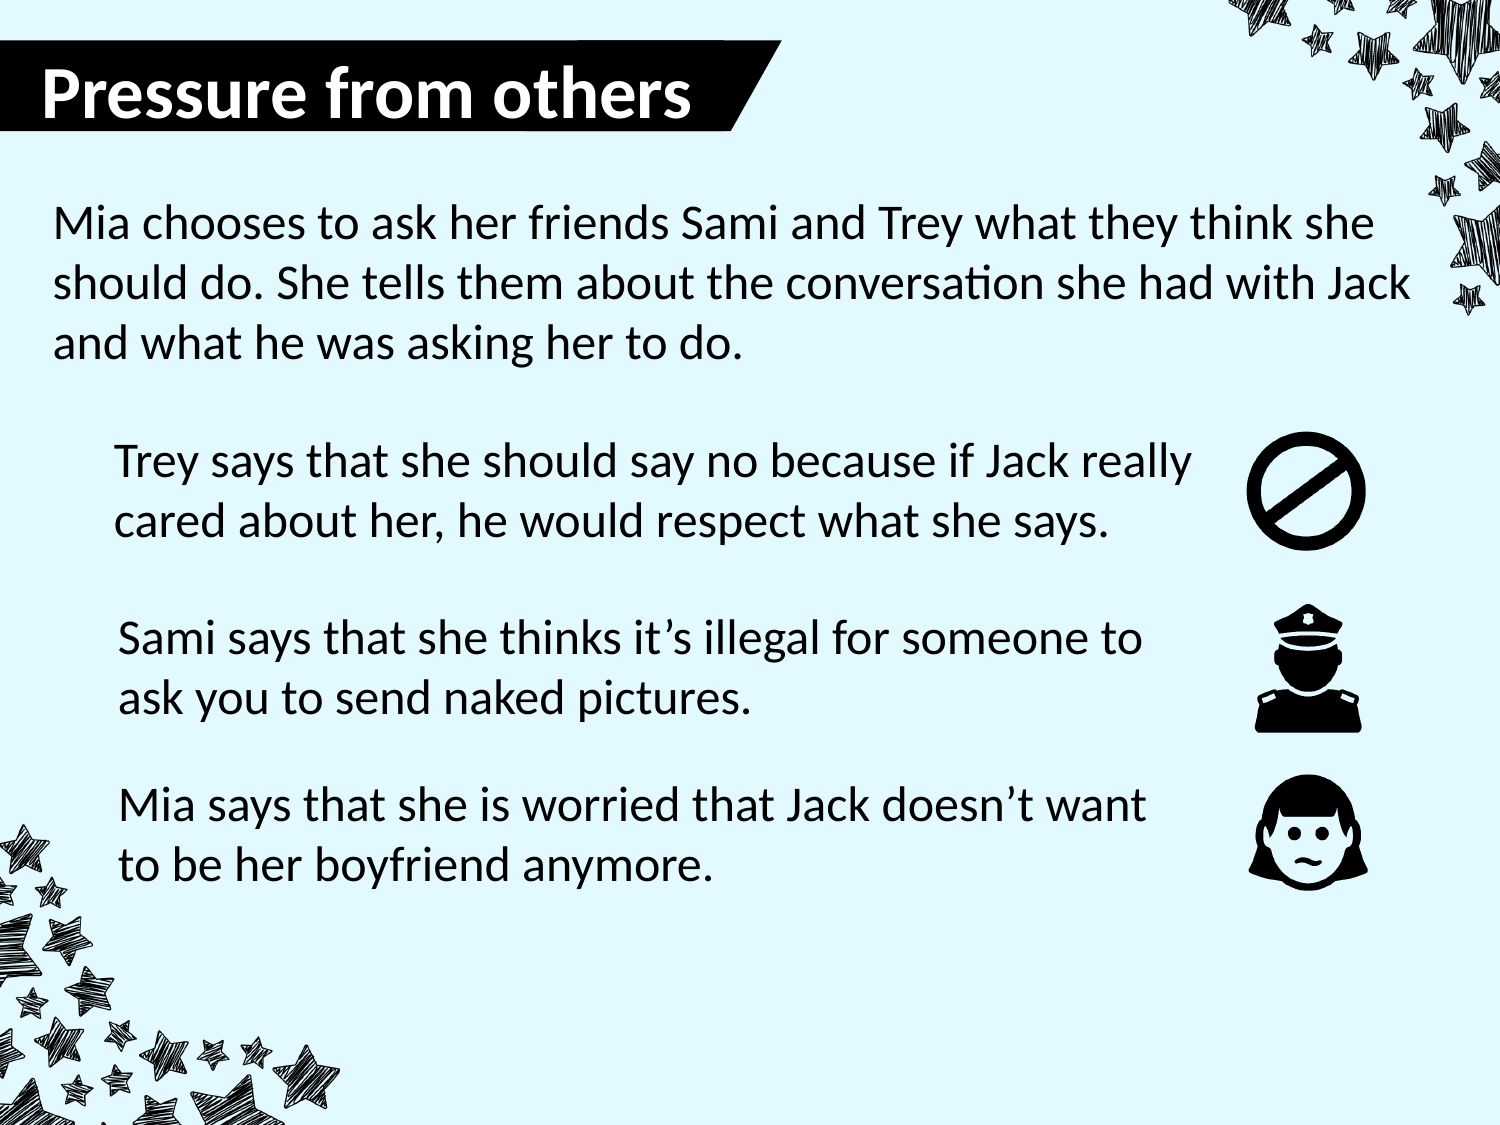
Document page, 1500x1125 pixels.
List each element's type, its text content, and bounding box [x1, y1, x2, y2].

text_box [103, 741, 1399, 924]
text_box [103, 570, 1406, 766]
picture [0, 824, 340, 1125]
text_box Mia chooses to ask her friends Sami and Trey what they think she should do. She tells them about the conversation she had with Jack and what he was asking her to do. [38, 182, 1438, 377]
picture [1228, 0, 1500, 328]
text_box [0, 29, 913, 138]
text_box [99, 400, 1397, 582]
